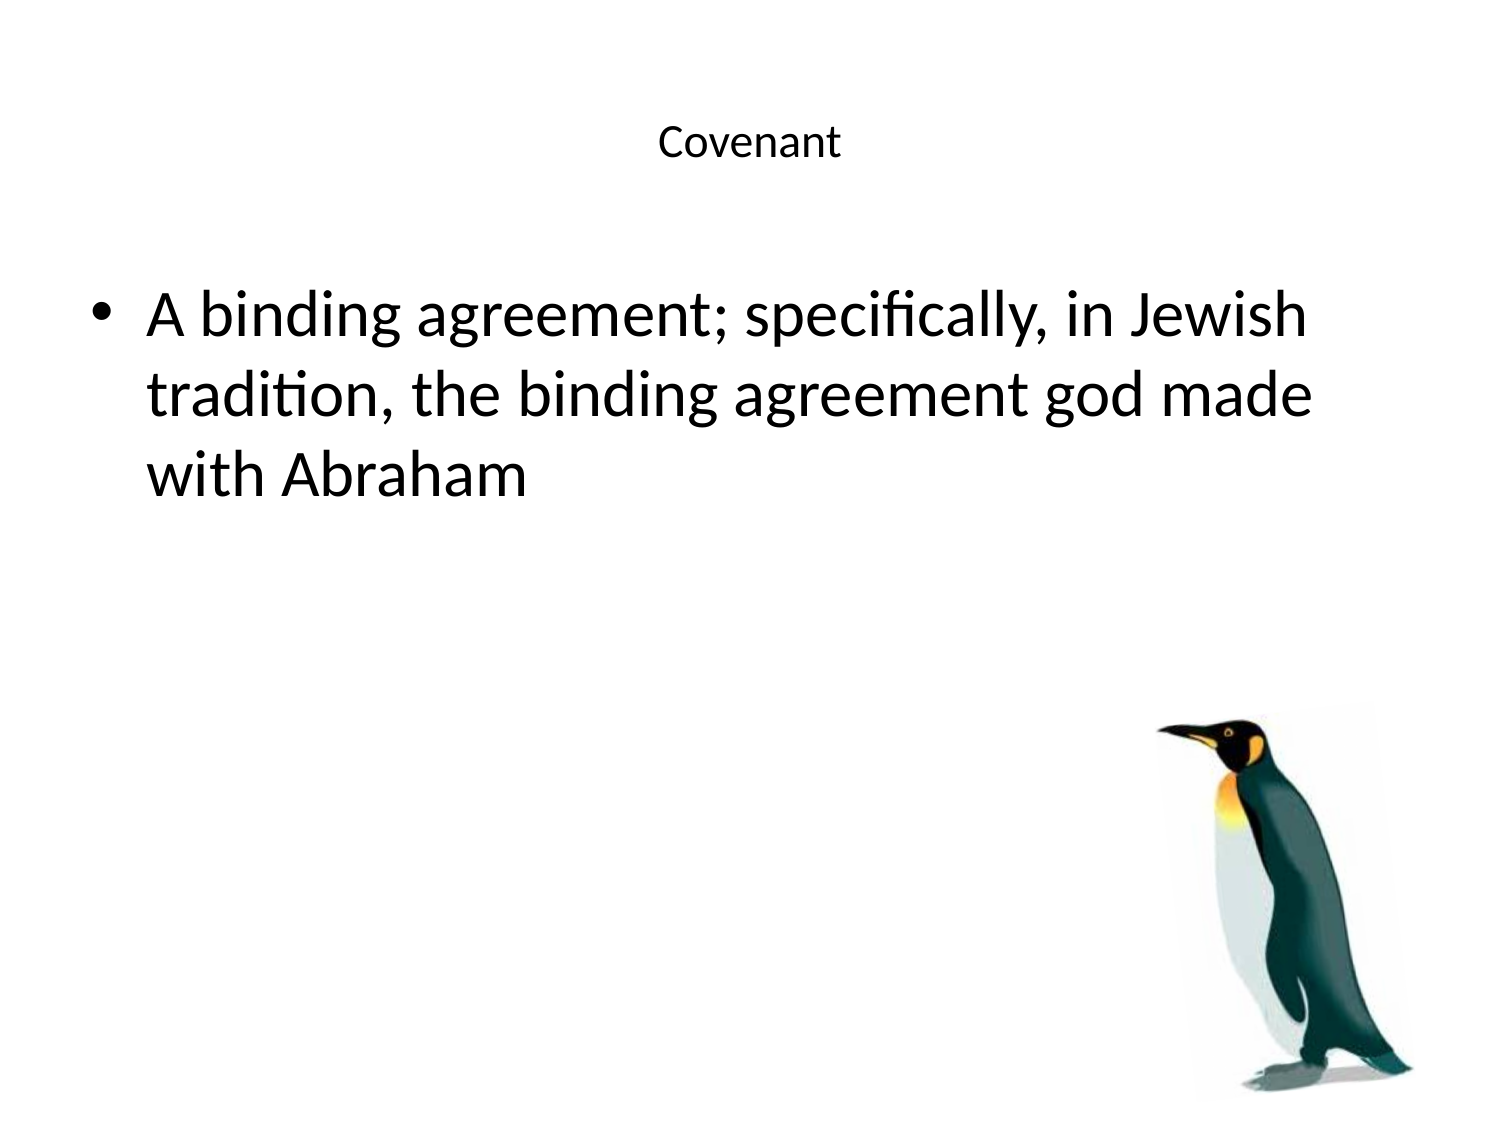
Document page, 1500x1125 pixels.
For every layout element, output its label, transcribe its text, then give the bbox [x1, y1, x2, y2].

title Covenant [75, 45, 1425, 233]
list A binding agreement; specifically, in Jewish tradition, the binding agreement god made with Abraham [75, 262, 1425, 1005]
picture [1155, 702, 1415, 1101]
